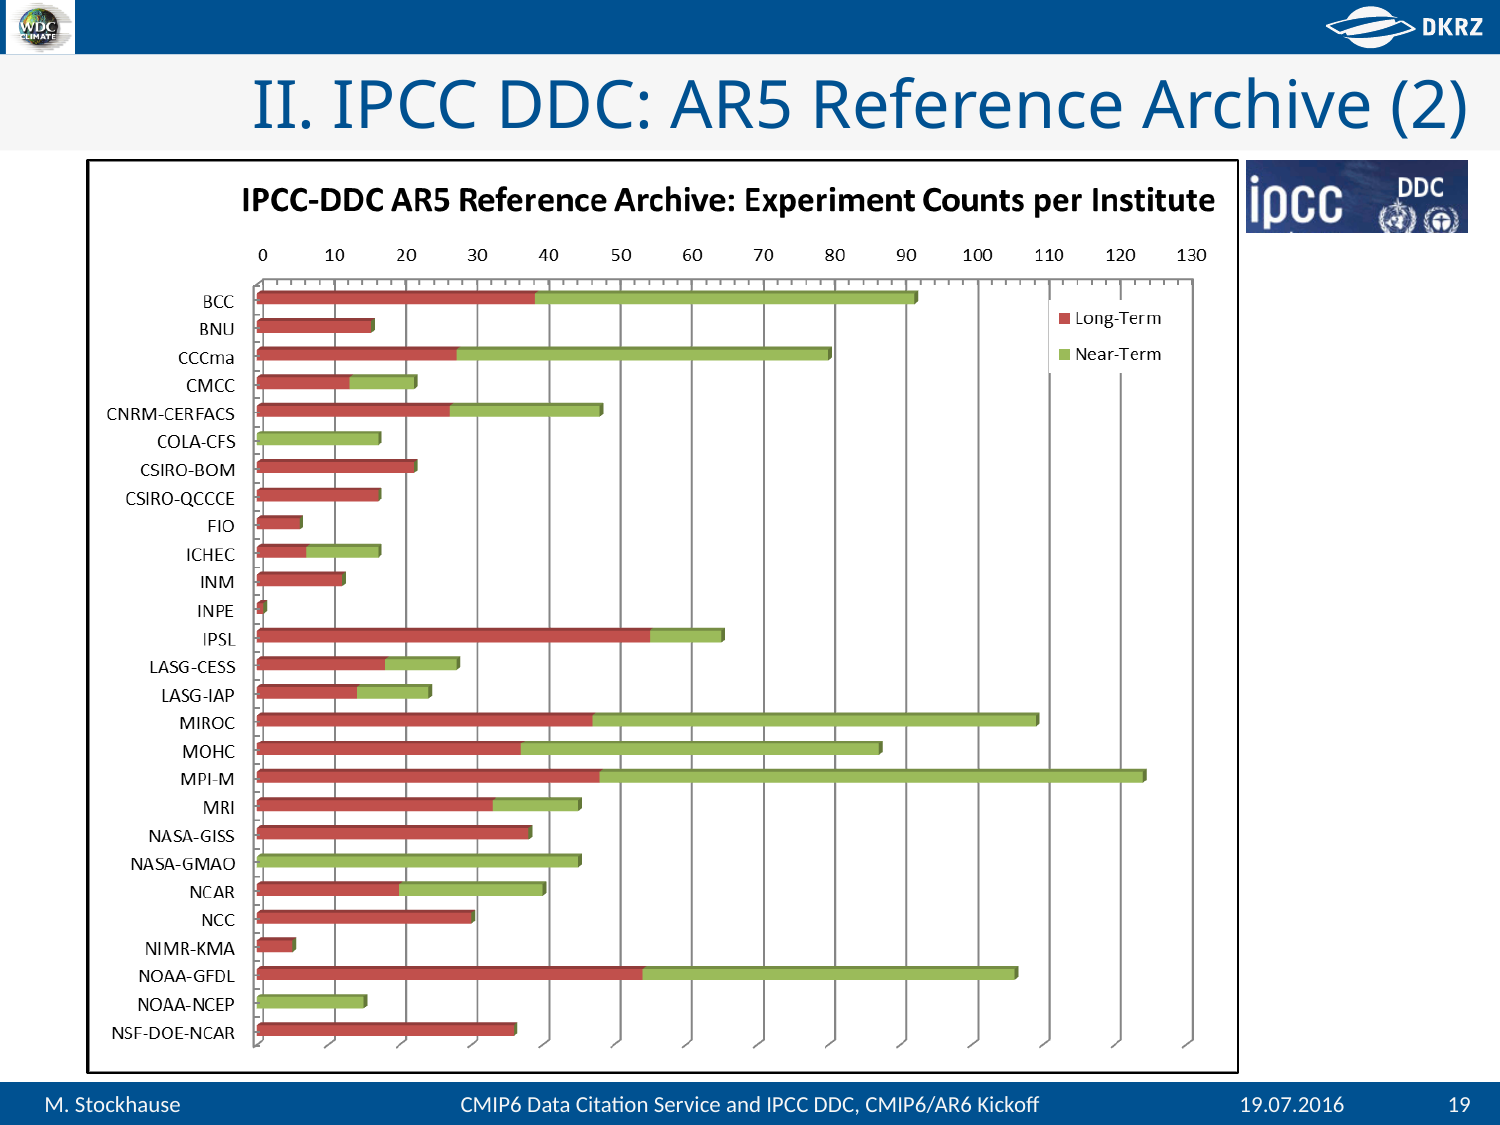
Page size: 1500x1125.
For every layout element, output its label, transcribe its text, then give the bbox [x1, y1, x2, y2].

slide_number 19 [1376, 1082, 1500, 1125]
picture [5, 0, 75, 54]
picture [88, 160, 1237, 1073]
picture [1245, 160, 1469, 233]
title II. IPCC DDC: AR5 Reference Archive (2) [0, 54, 1500, 151]
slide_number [1187, 1082, 1360, 1125]
